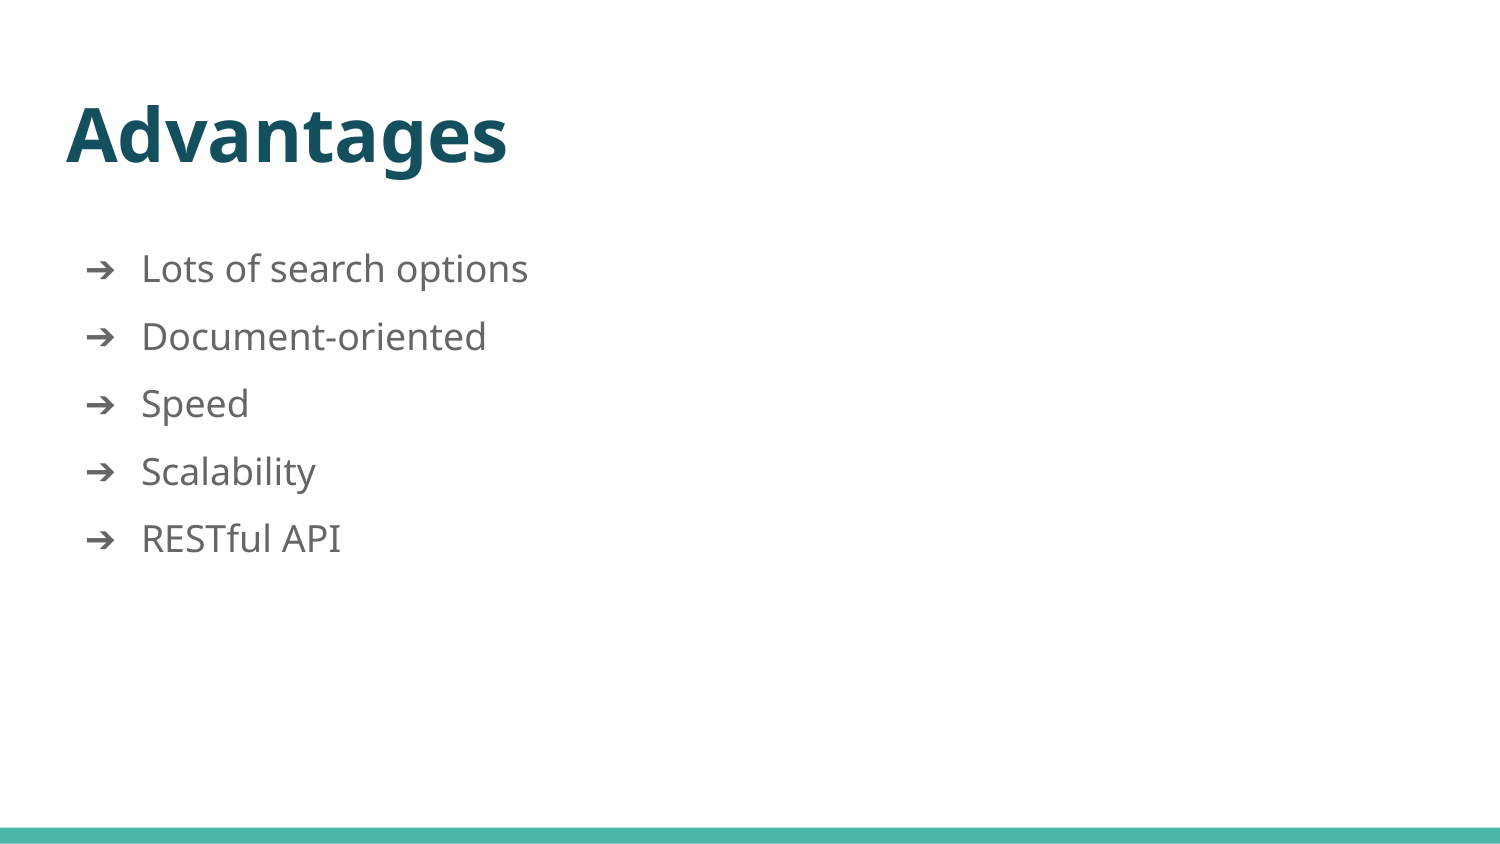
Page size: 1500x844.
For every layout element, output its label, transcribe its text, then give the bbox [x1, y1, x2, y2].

list Lots of search options Document-oriented Speed Scalability RESTful API [51, 207, 1449, 750]
title Advantages [51, 72, 1449, 189]
